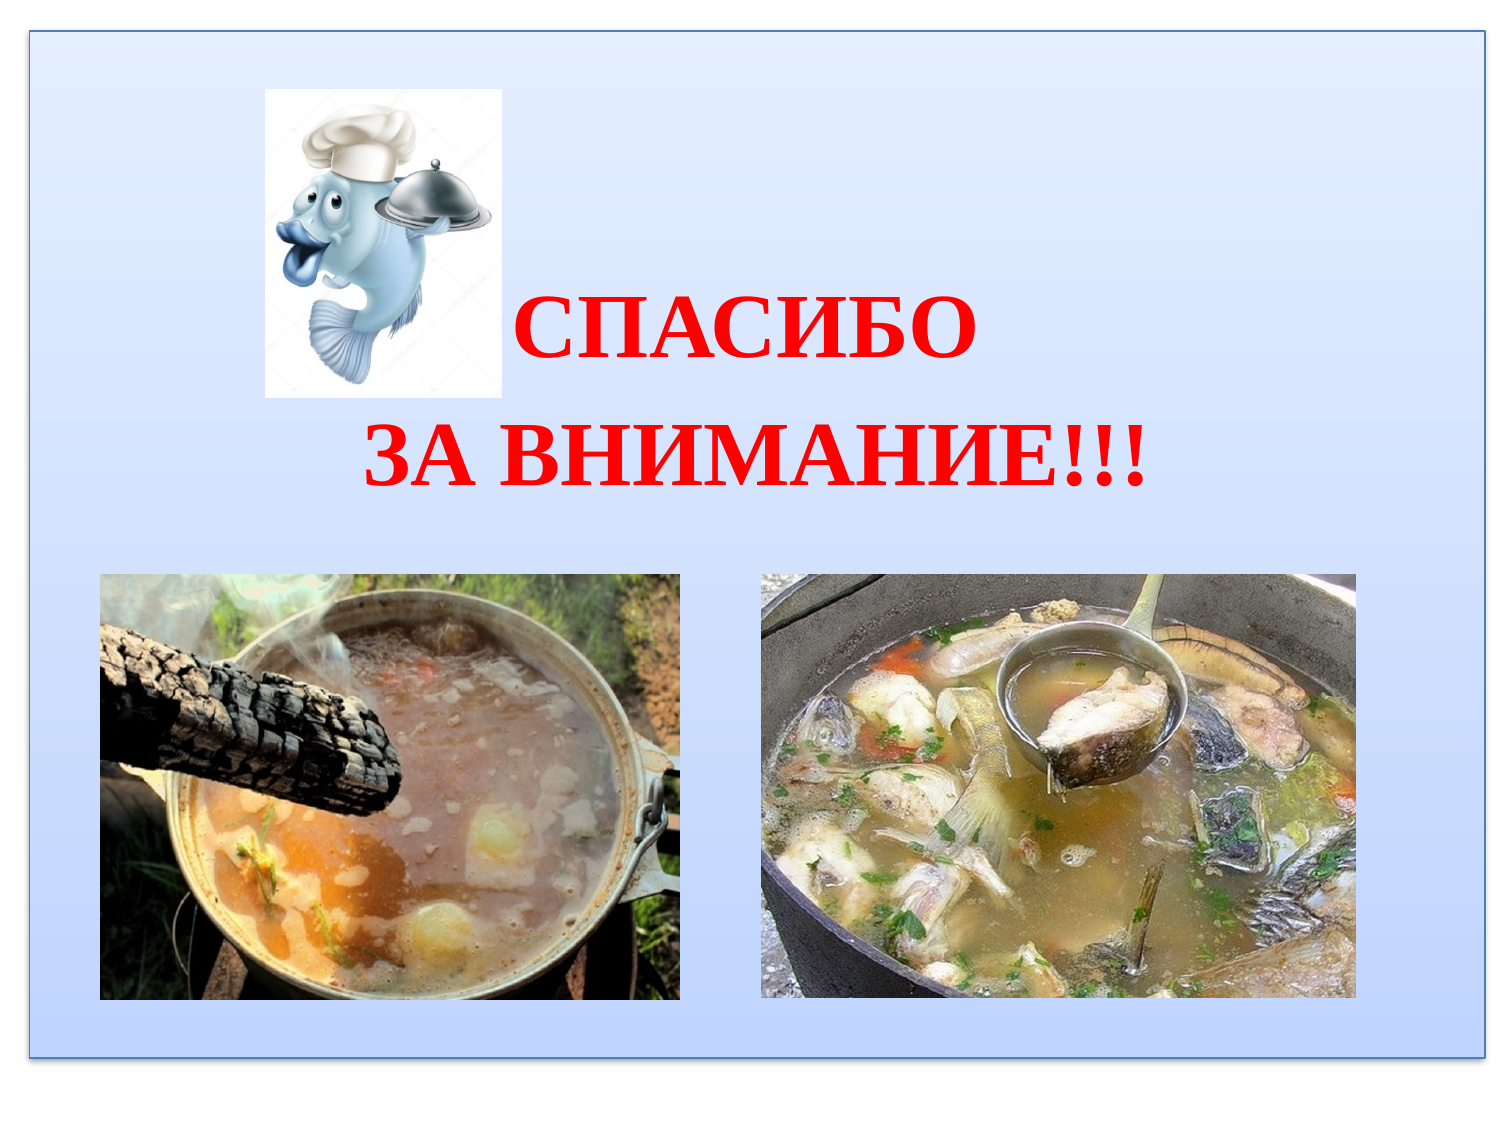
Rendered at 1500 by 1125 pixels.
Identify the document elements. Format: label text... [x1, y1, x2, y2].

picture [265, 89, 503, 398]
list СПАСИБО ЗА ВНИМАНИЕ!!! [29, 30, 1486, 1059]
picture [761, 573, 1357, 998]
picture [100, 574, 680, 1000]
